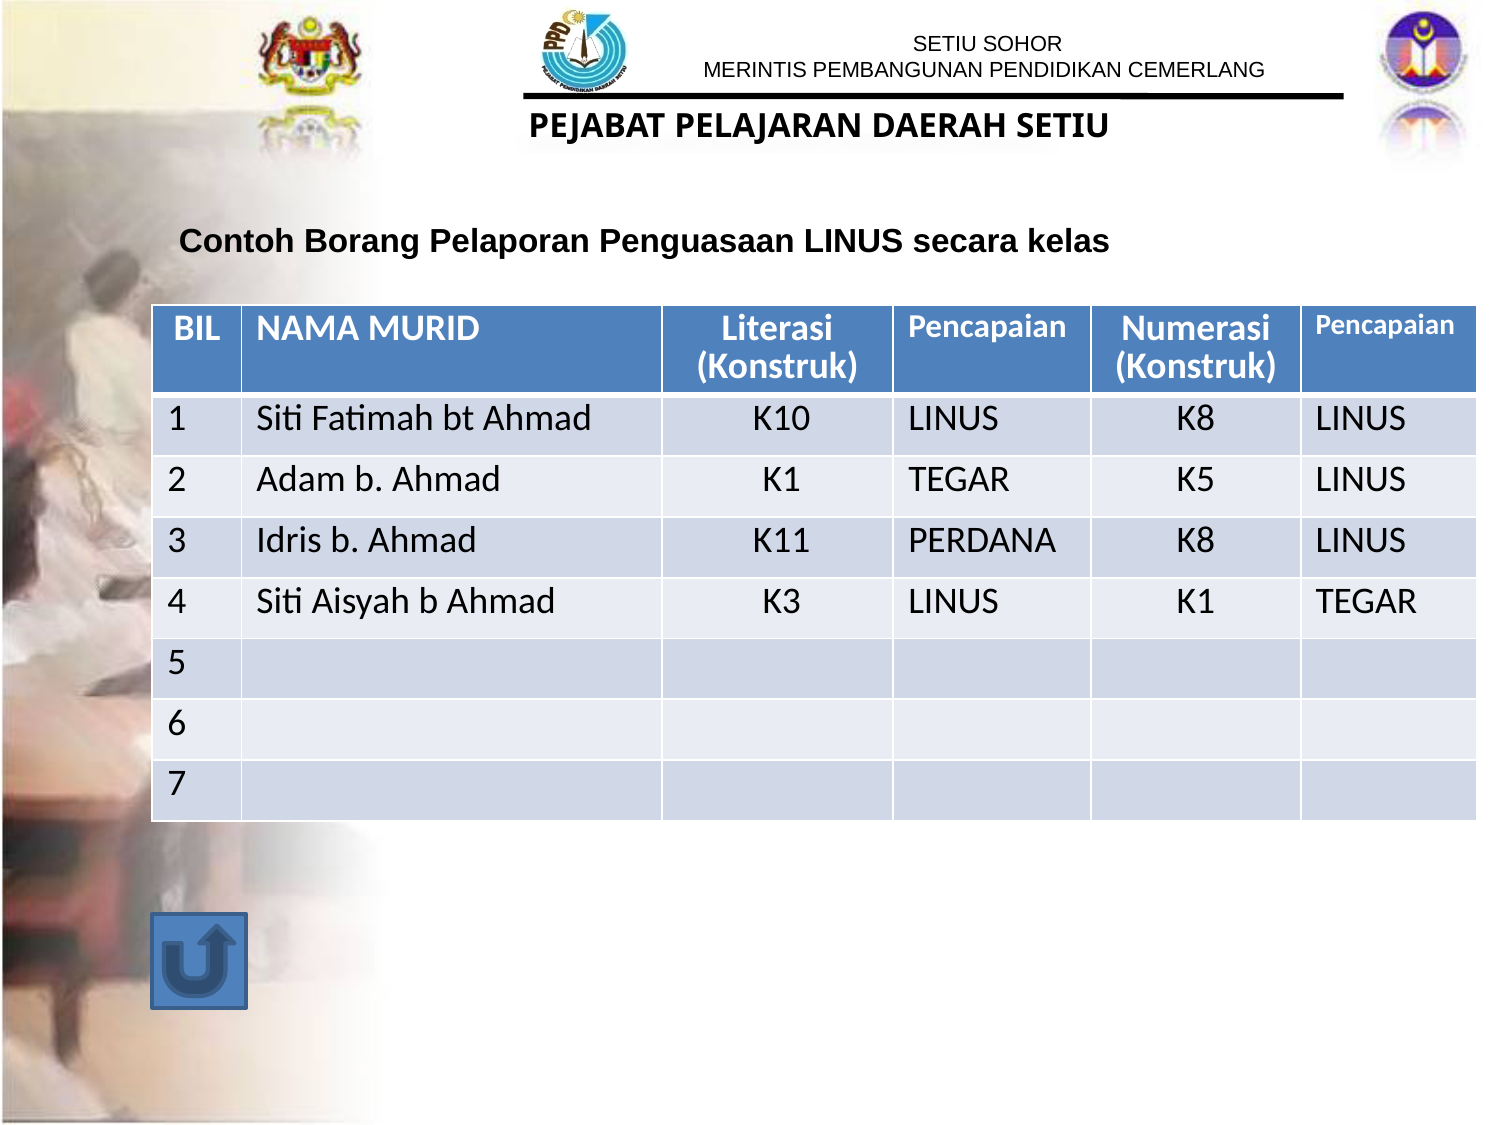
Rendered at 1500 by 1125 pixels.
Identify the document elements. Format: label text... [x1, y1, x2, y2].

table_cell K1 [663, 457, 892, 516]
table_cell TEGAR [894, 457, 1090, 516]
table_header NAMA MURID [242, 306, 661, 392]
table_cell PERDANA [894, 518, 1090, 577]
text_box [150, 912, 248, 1010]
table_cell [1092, 761, 1300, 820]
table_cell TEGAR [1302, 579, 1476, 638]
table_header Pencapaian [894, 306, 1090, 392]
table_cell [1092, 700, 1300, 759]
table_cell LINUS [1302, 457, 1476, 516]
table_cell 4 [153, 579, 241, 638]
table_cell LINUS [894, 579, 1090, 638]
table_header Numerasi (Konstruk) [1092, 306, 1300, 392]
table_cell 6 [153, 700, 241, 759]
table_cell K8 [1092, 518, 1300, 577]
table_cell Siti Aisyah b Ahmad [242, 579, 661, 638]
table_cell Siti Fatimah bt Ahmad [242, 398, 661, 455]
table_cell K10 [663, 398, 892, 455]
table_cell Idris b. Ahmad [242, 518, 661, 577]
table_cell 2 [153, 457, 241, 516]
table_cell [1302, 700, 1476, 759]
table_cell K3 [663, 579, 892, 638]
table_cell LINUS [1302, 518, 1476, 577]
table_cell [242, 761, 661, 820]
table_cell K8 [1092, 398, 1300, 455]
table_cell [1092, 639, 1300, 698]
table_cell LINUS [894, 398, 1090, 455]
table_cell 3 [153, 518, 241, 577]
table_cell [663, 700, 892, 759]
table_cell LINUS [1302, 398, 1476, 455]
table_cell Adam b. Ahmad [242, 457, 661, 516]
table_cell [1302, 761, 1476, 820]
picture [1, 0, 1500, 1125]
table_header Pencapaian [1302, 306, 1476, 392]
table_cell [894, 639, 1090, 698]
table_cell K1 [1092, 579, 1300, 638]
table_cell K11 [663, 518, 892, 577]
table_header Literasi (Konstruk) [663, 306, 892, 392]
text_box Contoh Borang Pelaporan Penguasaan LINUS secara kelas [163, 211, 1172, 267]
table_cell [1302, 639, 1476, 698]
table_cell 1 [153, 398, 241, 455]
table_cell K5 [1092, 457, 1300, 516]
table_header BIL [153, 306, 241, 392]
table_cell [242, 639, 661, 698]
table_cell [663, 639, 892, 698]
table_cell 5 [153, 639, 241, 698]
table_cell [894, 700, 1090, 759]
table_cell [894, 761, 1090, 820]
table_cell 7 [153, 761, 241, 820]
table_cell [242, 700, 661, 759]
table_cell [663, 761, 892, 820]
